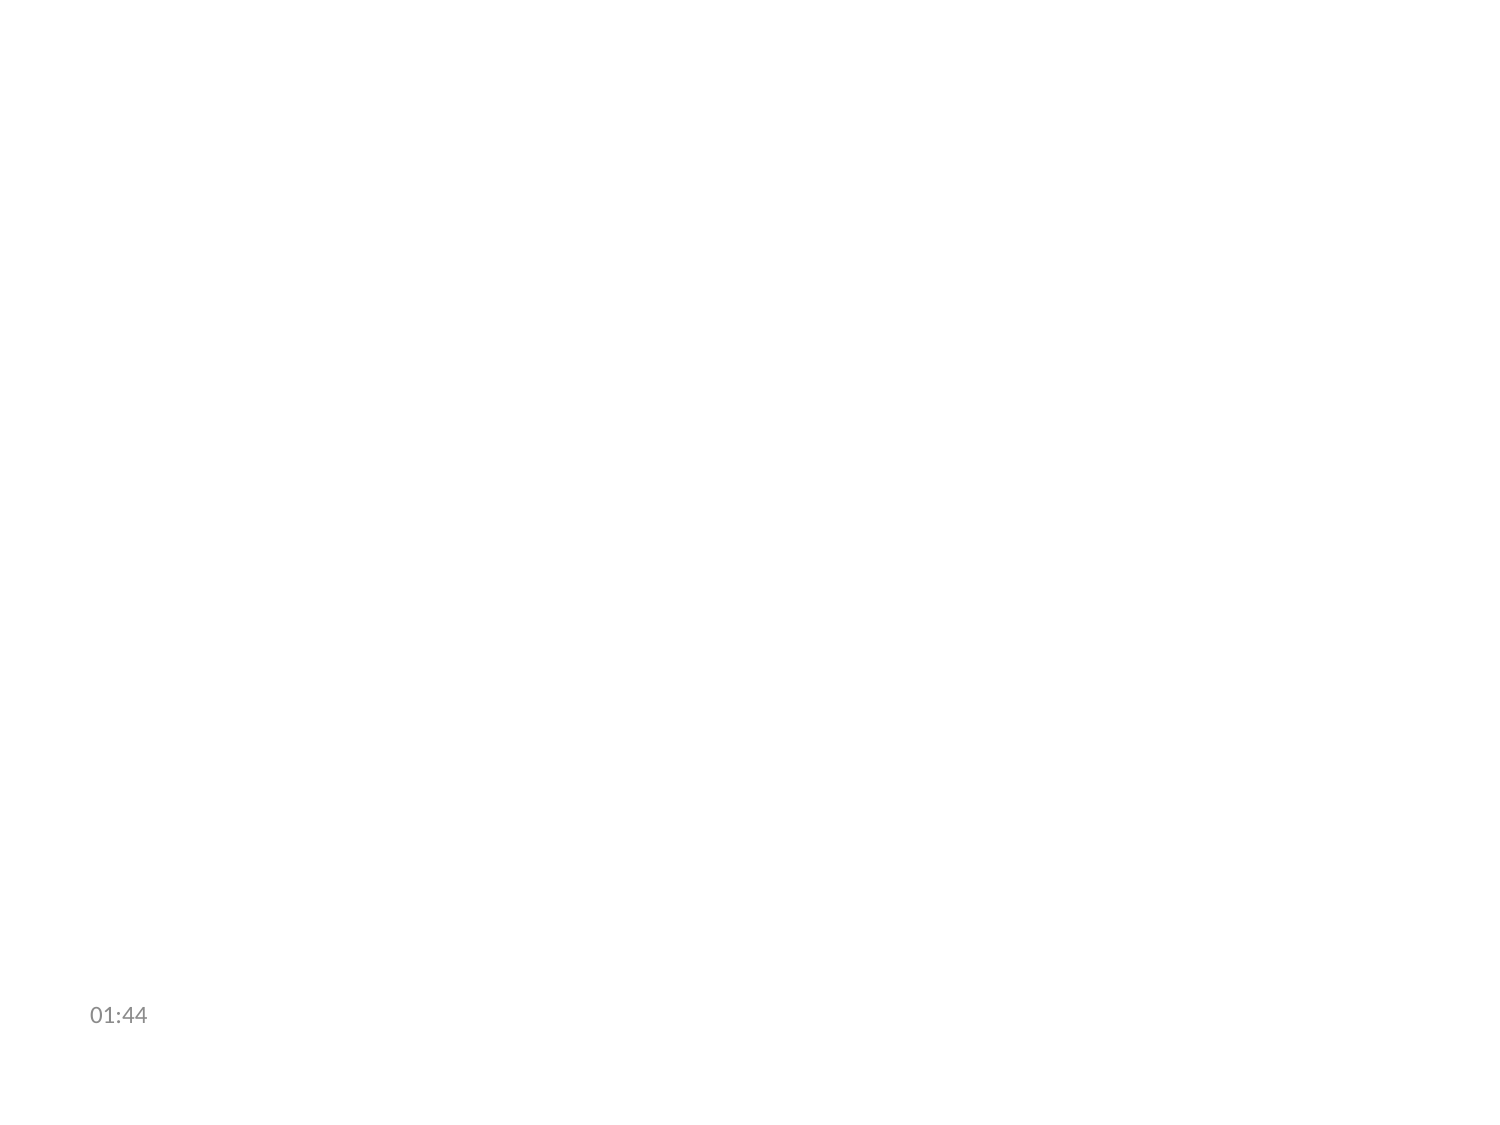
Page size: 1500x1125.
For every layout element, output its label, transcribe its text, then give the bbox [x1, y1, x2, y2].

text_box 15:35 [75, 983, 425, 1044]
